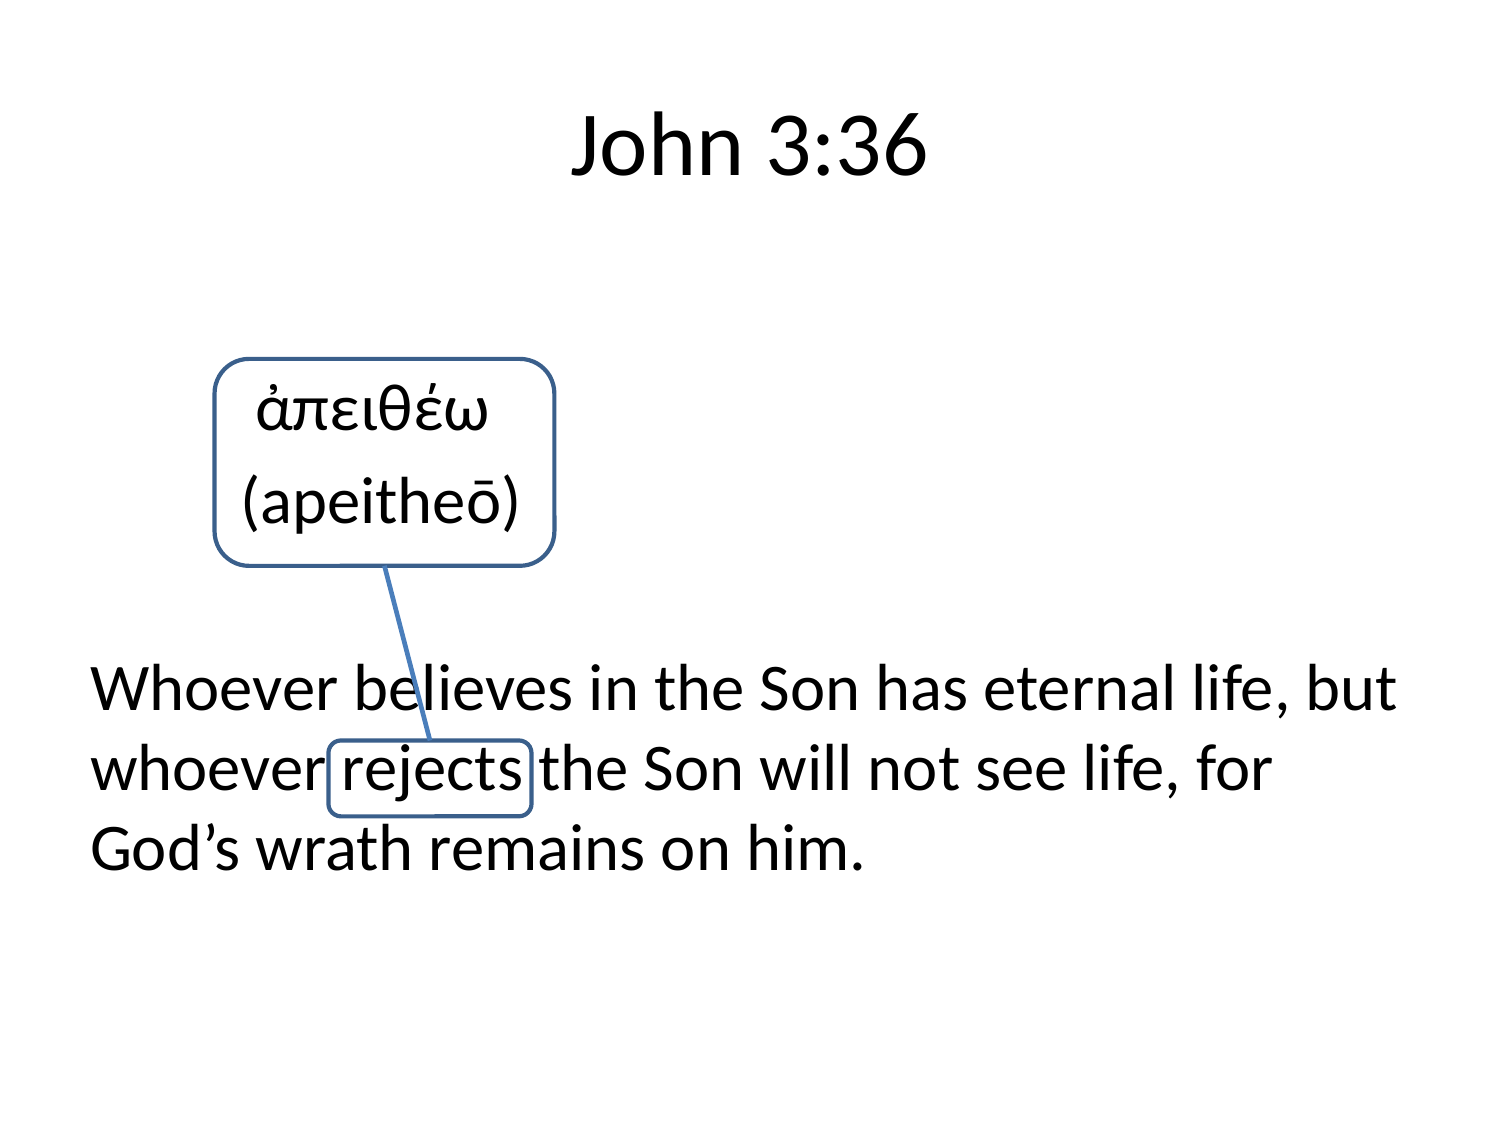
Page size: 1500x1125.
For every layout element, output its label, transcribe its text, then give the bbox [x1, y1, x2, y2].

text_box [384, 565, 431, 741]
text_box [212, 356, 557, 568]
text_box [326, 738, 534, 819]
list ἀπειθέω (apeitheō) Whoever believes in the Son has eternal life, but whoever rejects the Son will not see life, for God’s wrath remains on him. [75, 262, 1425, 1005]
title John 3:36 [75, 45, 1425, 233]
